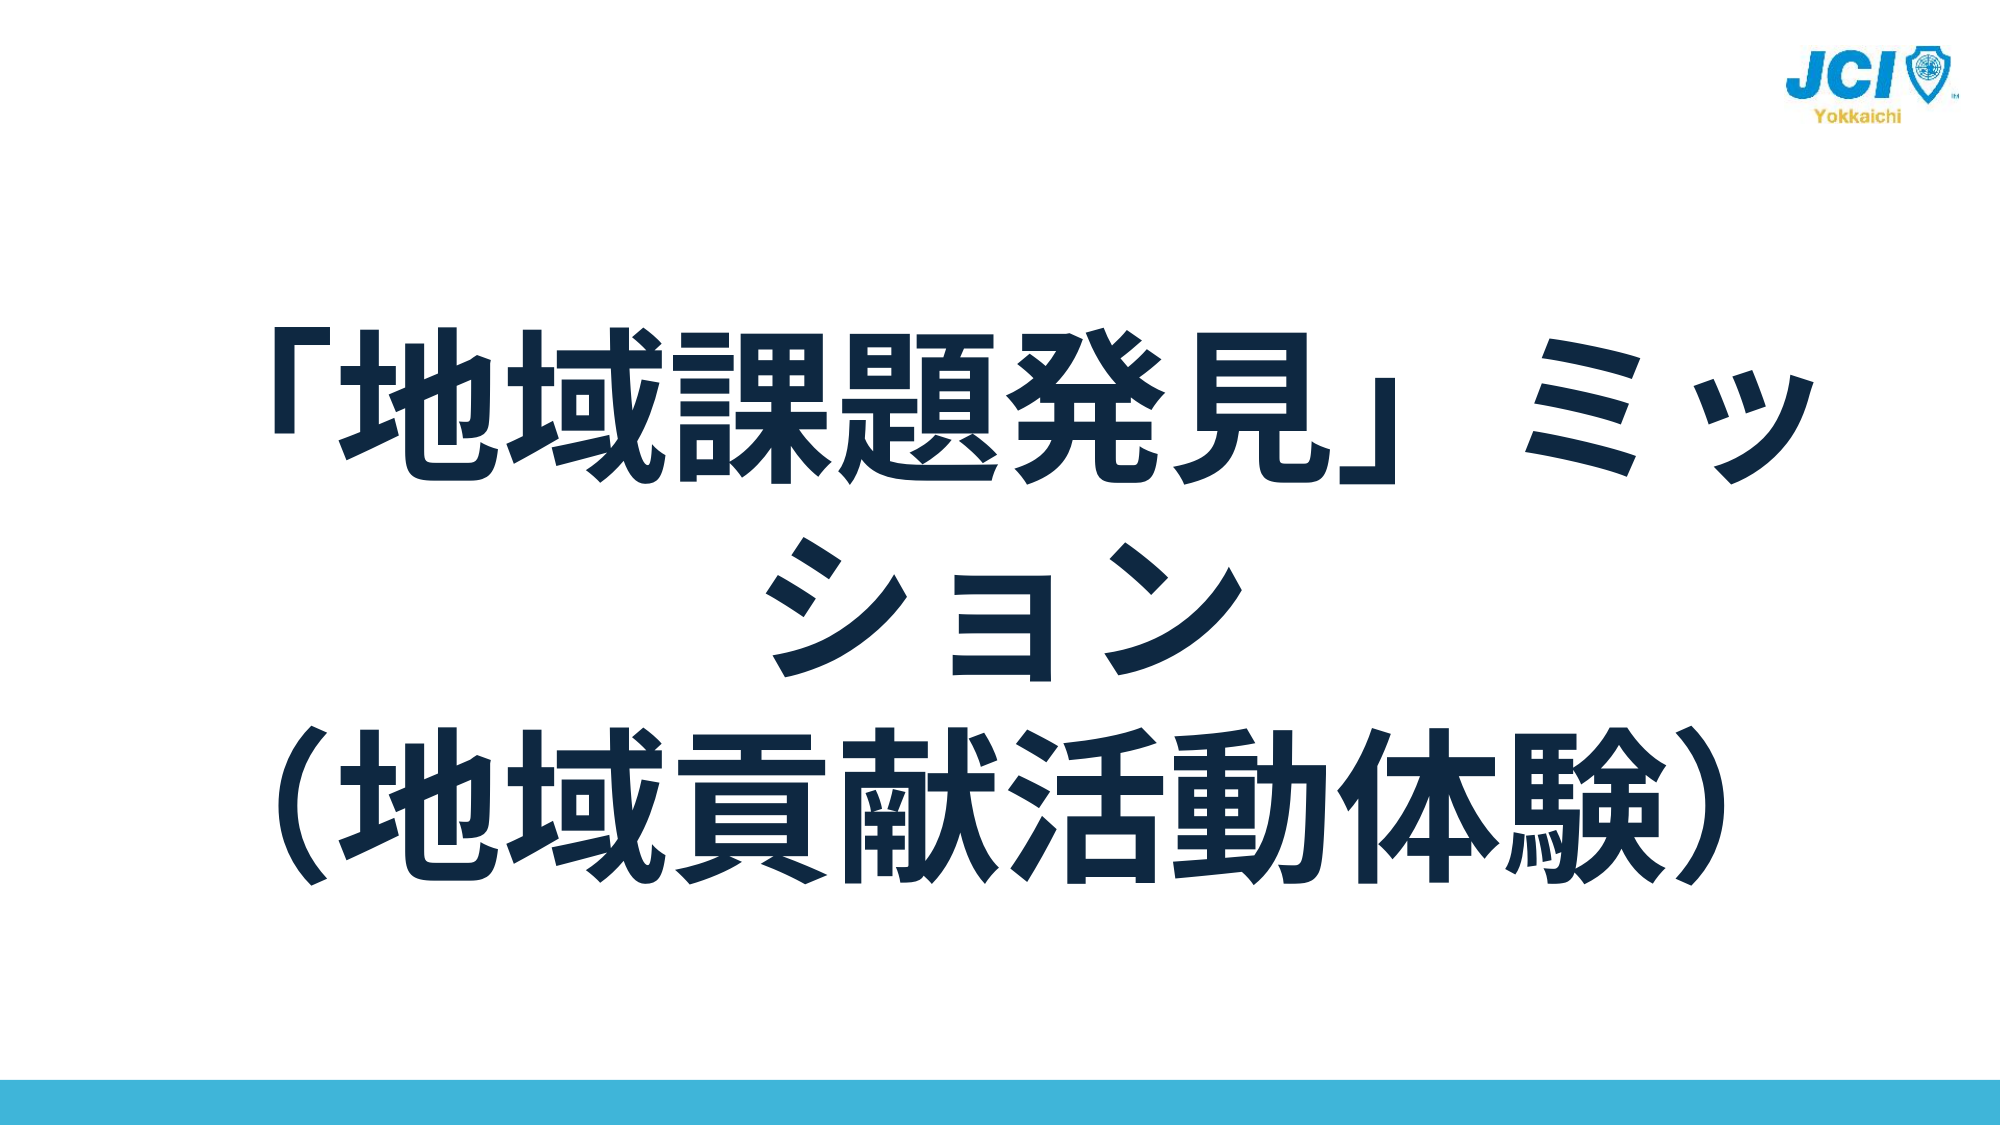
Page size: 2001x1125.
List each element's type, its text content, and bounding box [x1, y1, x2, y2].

title 「地域課題発見」ミッション （地域貢献活動体験） [21, 146, 1984, 1060]
picture [1784, 45, 1961, 124]
